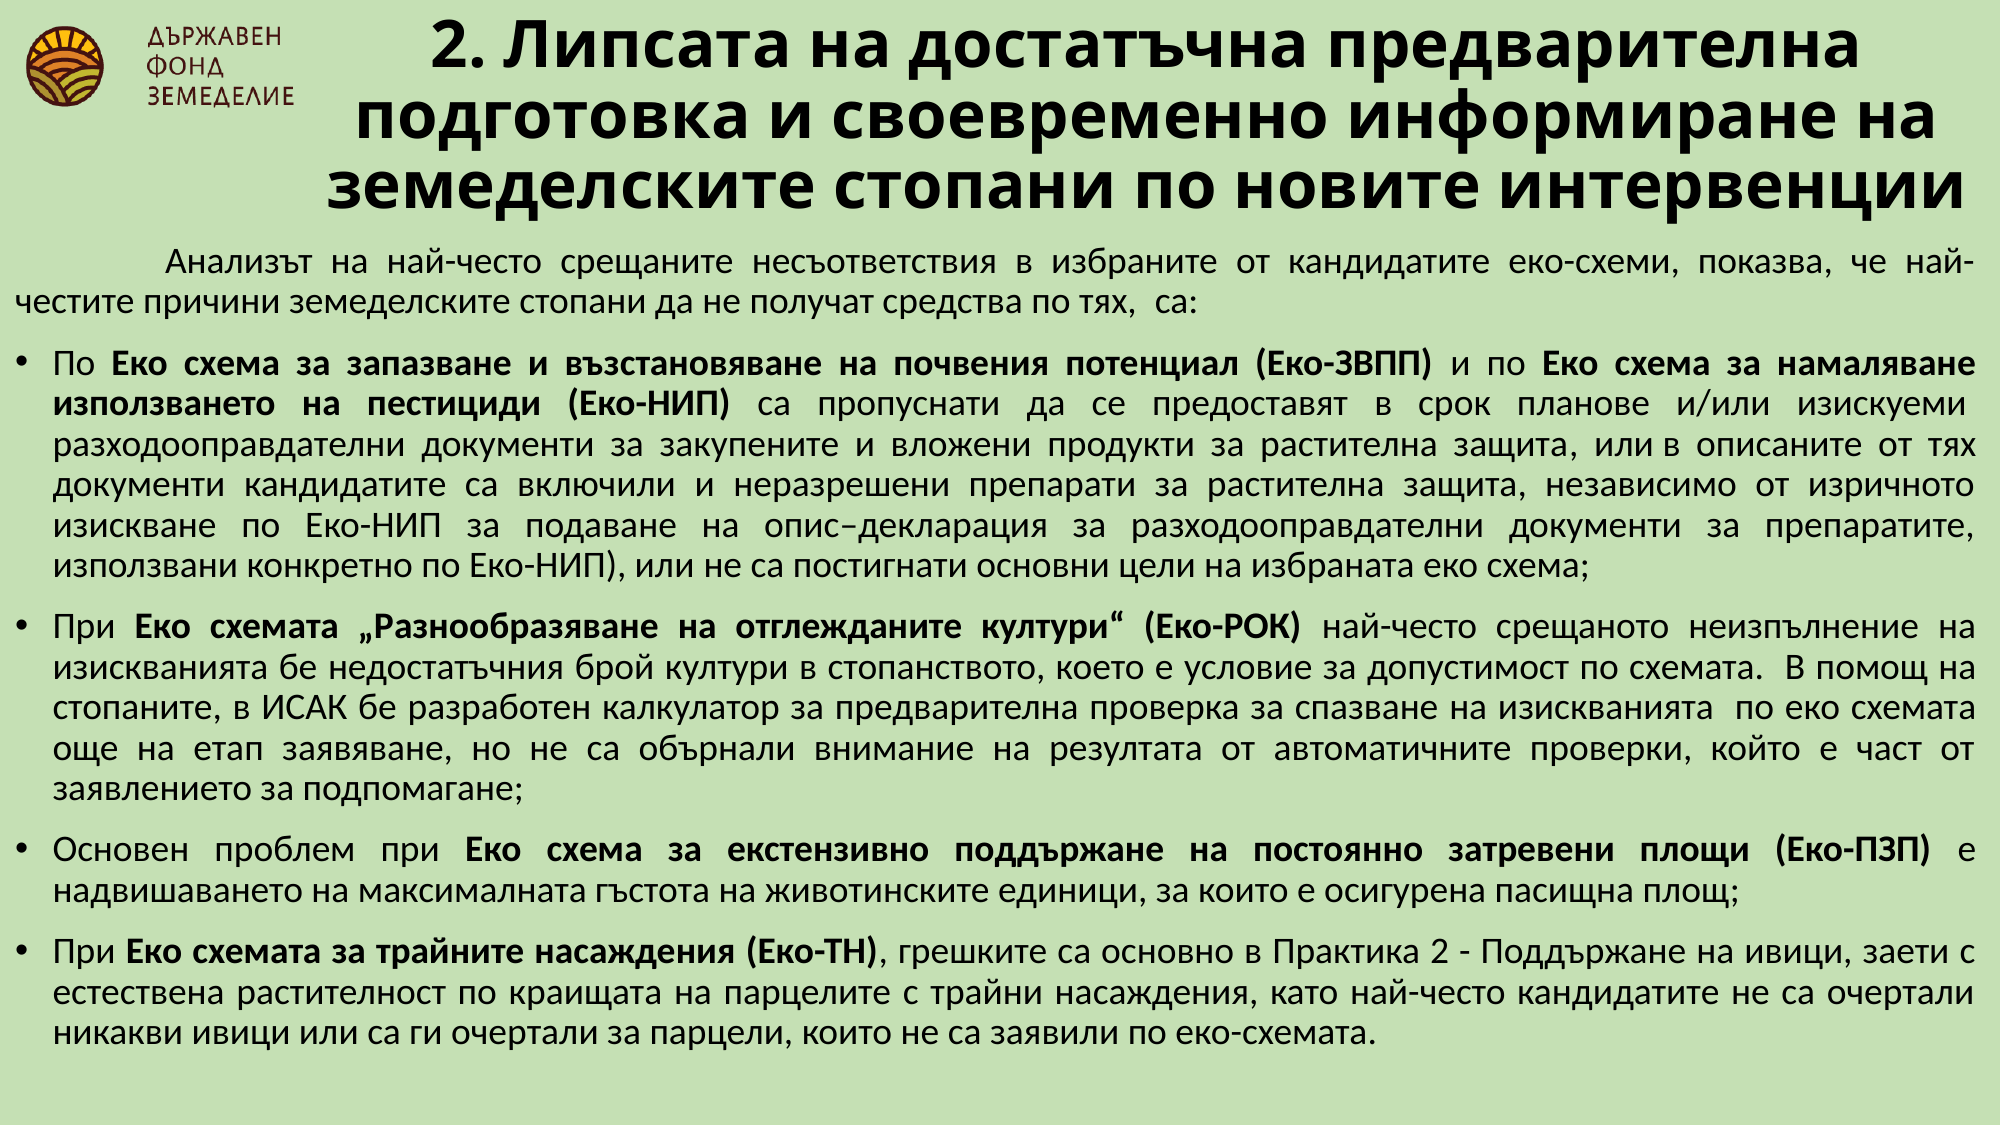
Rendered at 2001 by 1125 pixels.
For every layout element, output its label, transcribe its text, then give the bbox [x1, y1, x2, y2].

list Анализът на най-често срещаните несъответствия в избраните от кандидатите еко-схеми, показва, че най-честите причини земеделските стопани да не получат средства по тях, са: По Еко схема за запазване и възстановяване на почвения потенциал (Еко-ЗВПП) и по Еко схема за намаляване използването на пестициди (Еко-НИП) са пропуснати да се предоставят в срок планове и/или изискуеми разходооправдателни документи за закупените и вложени продукти за растителна защита, или в описаните от тях документи кандидатите са включили и неразрешени препарати за растителна защита, независимо от изричното изискване по Еко-НИП за подаване на опис–декларация за разходооправдателни документи за препаратите, използвани конкретно по Еко-НИП), или не са постигнати основни цели на избраната еко схема; При Еко схемата „Разнообразяване на отглежданите култури“ (Еко-РОК) най-често срещаното неизпълнение на изискванията бе недостатъчния брой култури в стопанството, което е условие за допустимост по схемата. В помощ на стопаните, в ИСАК бе разработен калкулатор за предварителна проверка за спазване на изискванията по еко схемата още на етап заявяване, но не са обърнали внимание на резултата от автоматичните проверки, който е част от заявлението за подпомагане; Основен проблем при Еко схема за екстензивно поддържане на постоянно затревени площи (Еко-ПЗП) е надвишаването на максималната гъстота на животинските единици, за които е осигурена пасищна площ; При Еко схемата за трайните насаждения (Еко-ТН), грешките са основно в Практика 2 - Поддържане на ивици, заети с естествена растителност по краищата на парцелите с трайни насаждения, като най-често кандидатите не са очертали никакви ивици или са ги очертали за парцели, които не са заявили по еко-схемата. [0, 233, 1992, 1125]
picture [0, 0, 319, 133]
title 2. Липсата на достатъчна предварителна подготовка и своевременно информиране на земеделските стопани по новите интервенции [303, 0, 1992, 233]
